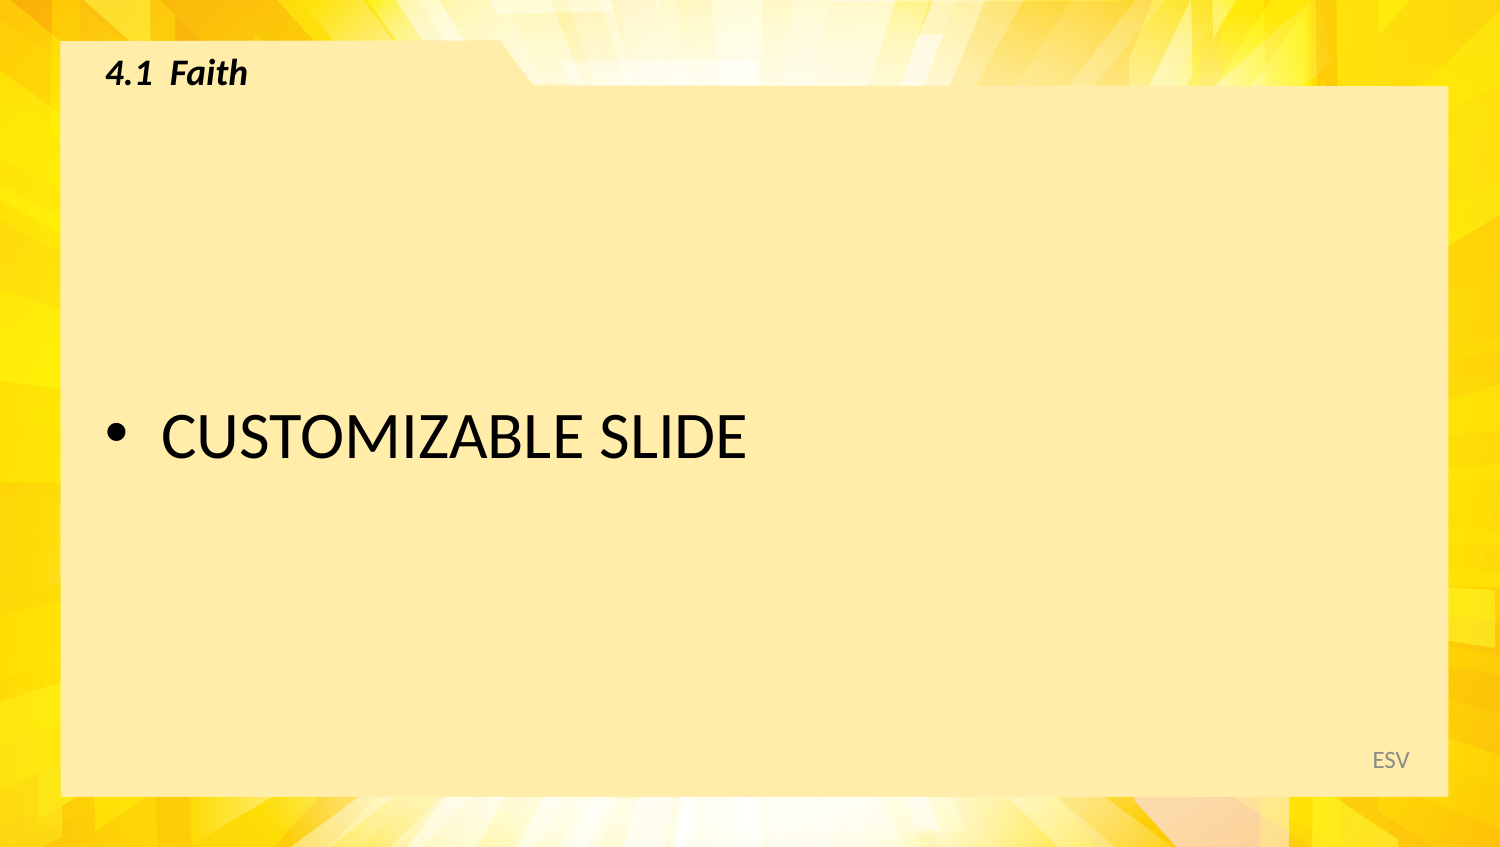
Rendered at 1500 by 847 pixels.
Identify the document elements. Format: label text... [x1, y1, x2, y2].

footer ESV [950, 736, 1425, 782]
title 4.1 Faith [89, 33, 1420, 108]
picture [0, 0, 1500, 847]
list CUSTOMIZABLE SLIDE [89, 141, 1403, 722]
